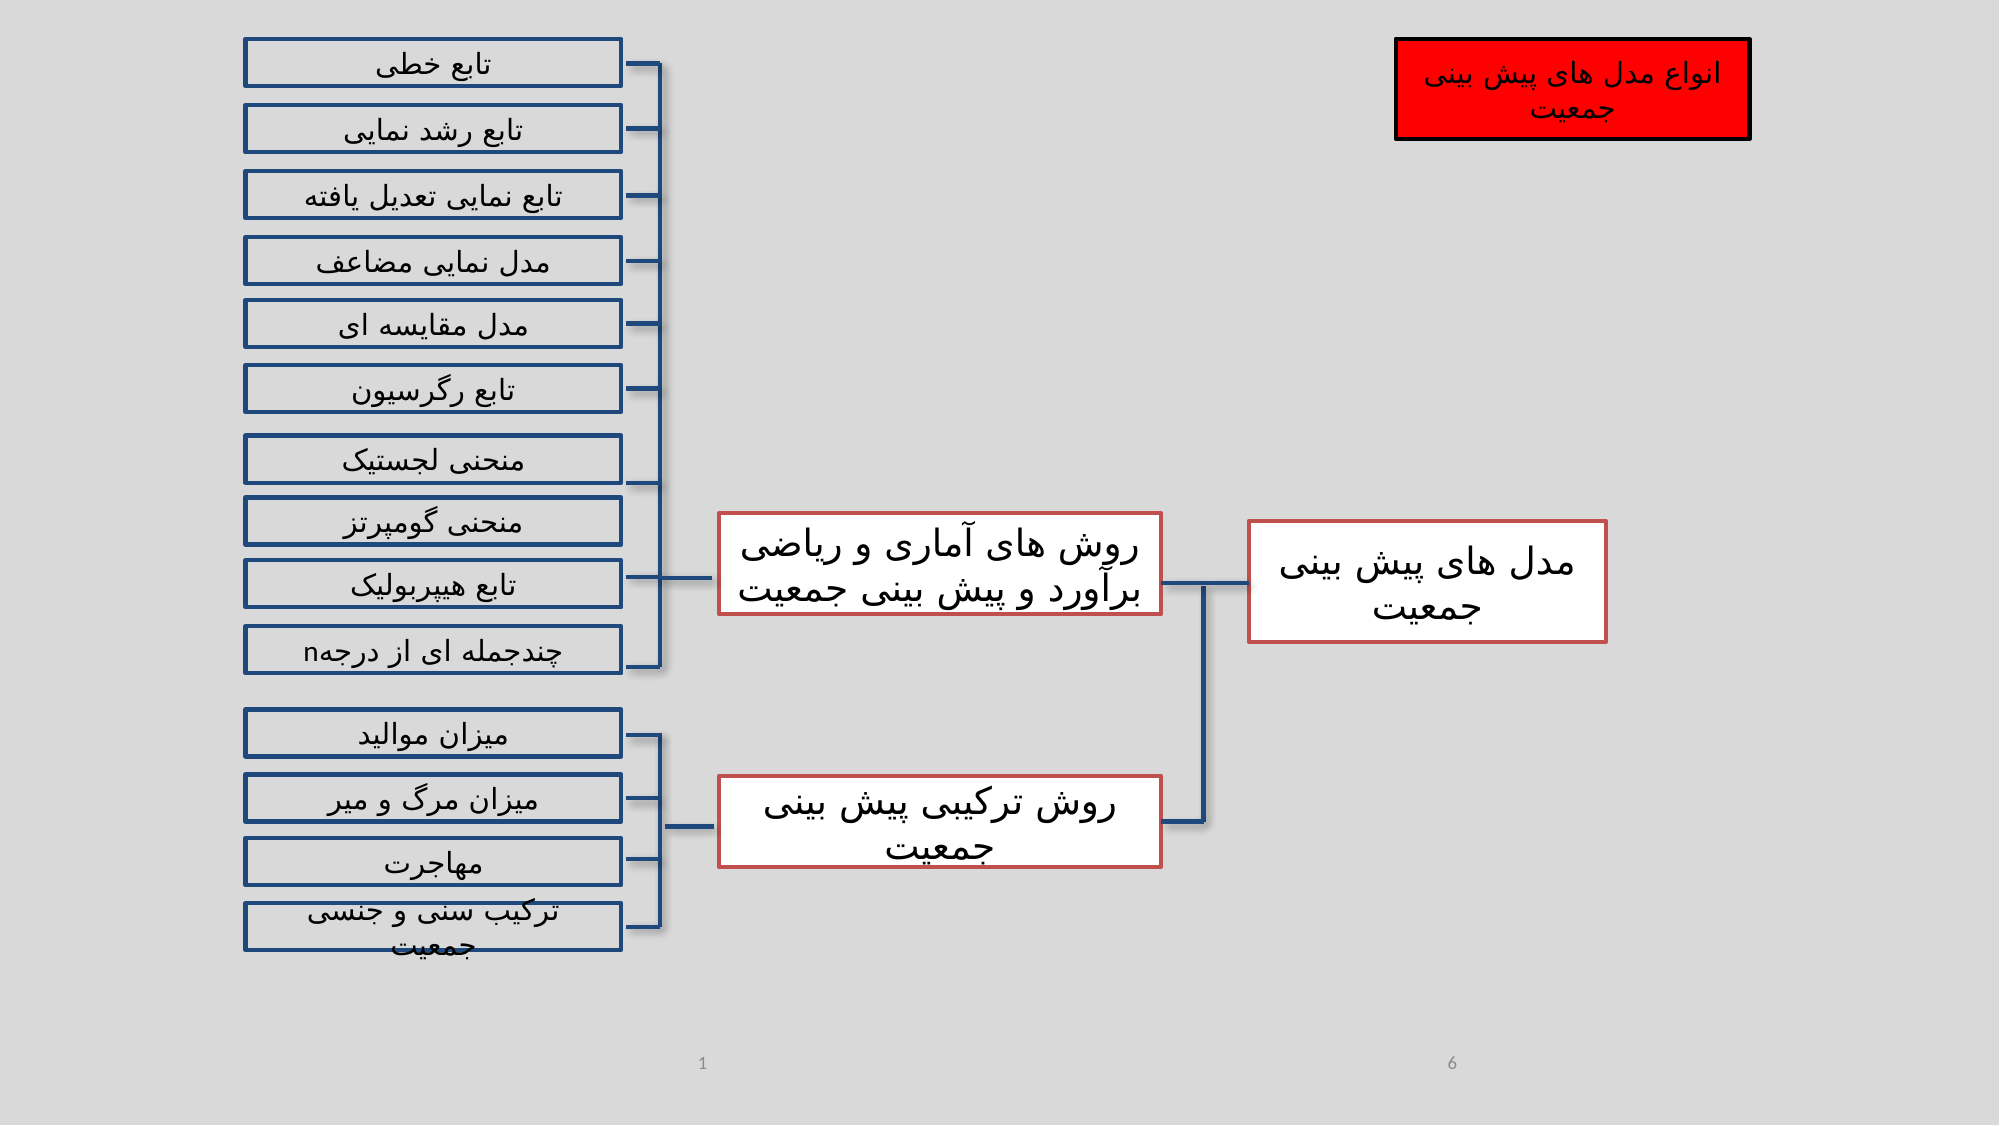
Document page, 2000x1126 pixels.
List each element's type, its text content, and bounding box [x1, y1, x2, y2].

text_box مدل های پیش بینی جمعیت [1247, 519, 1608, 644]
footer 1 [683, 1042, 1317, 1103]
text_box منحنی لجستیک [243, 433, 623, 485]
text_box روش ترکیبی پیش بینی جمعیت [717, 774, 1163, 869]
text_box مهاجرت [243, 836, 623, 887]
text_box روش های آماری و ریاضی برآورد و پیش بینی جمعیت [717, 511, 1163, 616]
slide_number 6 [1432, 1042, 1900, 1103]
text_box تابع رشد نمایی [243, 103, 623, 154]
text_box مدل نمایی مضاعف [243, 235, 623, 286]
text_box تابع رگرسیون [243, 363, 623, 414]
text_box منحنی گومپرتز [243, 495, 623, 547]
text_box ترکیب سنی و جنسی جمعیت [243, 901, 623, 952]
text_box انواع مدل های پیش بینی جمعیت [1394, 37, 1752, 141]
text_box تابع هیپربولیک [243, 558, 623, 609]
text_box تابع خطی [243, 37, 623, 88]
text_box مدل مقایسه ای [243, 298, 623, 349]
text_box nچندجمله ای از درجه [243, 624, 623, 675]
text_box میزان مرگ و میر [243, 772, 623, 824]
text_box میزان موالید [243, 707, 623, 759]
text_box تابع نمایی تعدیل یافته [243, 169, 623, 220]
